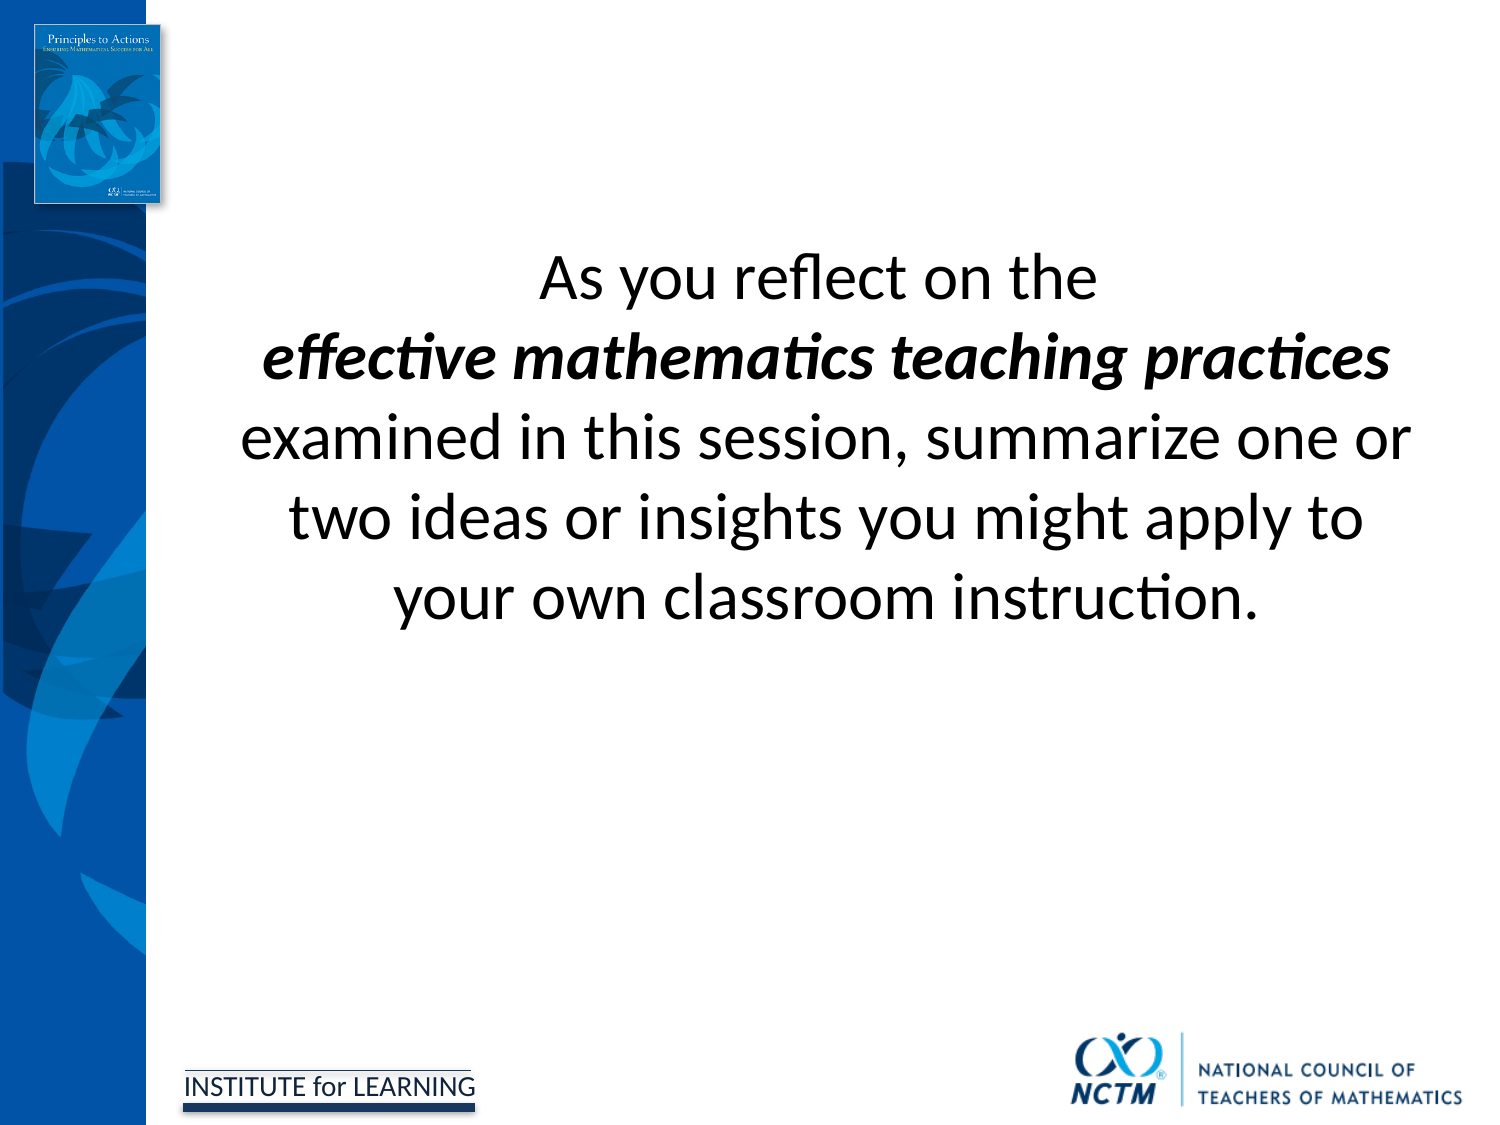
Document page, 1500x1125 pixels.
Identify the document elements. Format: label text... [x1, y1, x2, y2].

picture [0, 0, 146, 1125]
picture [35, 25, 160, 203]
list As you reflect on the effective mathematics teaching practices examined in this session, summarize one or two ideas or insights you might apply to your own classroom instruction. [213, 132, 1441, 929]
